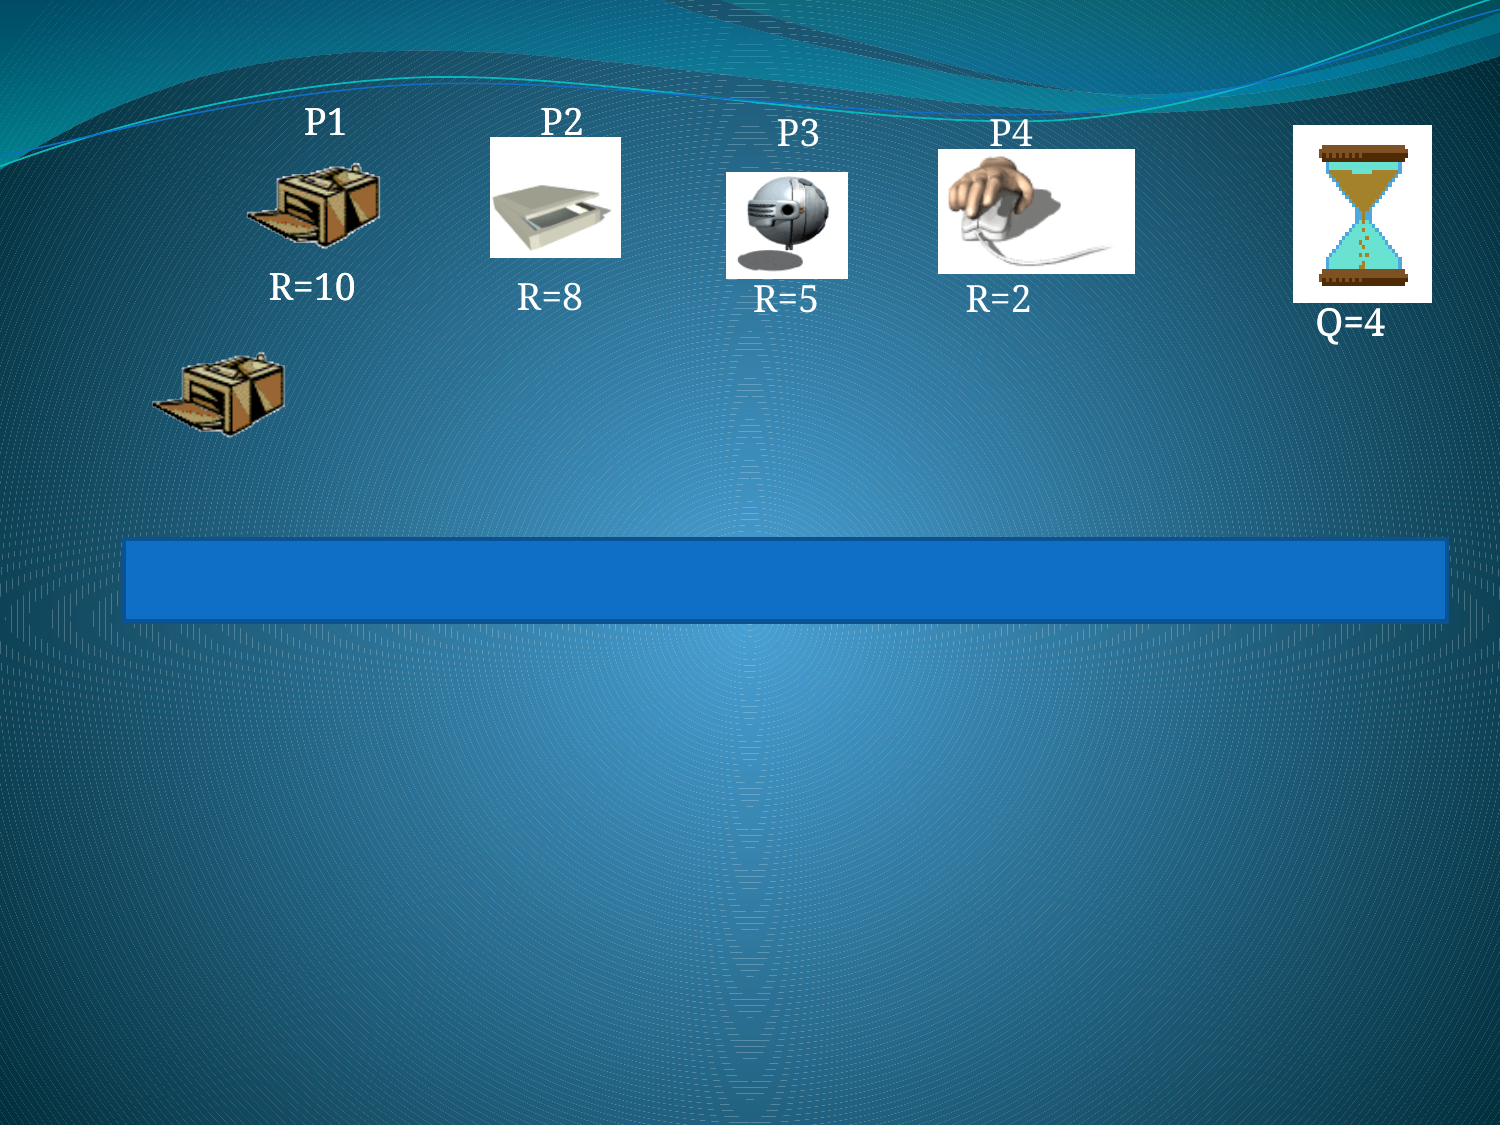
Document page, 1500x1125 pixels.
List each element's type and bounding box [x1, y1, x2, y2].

picture [123, 349, 301, 445]
text_box [122, 537, 1449, 624]
text_box [218, 89, 1432, 352]
